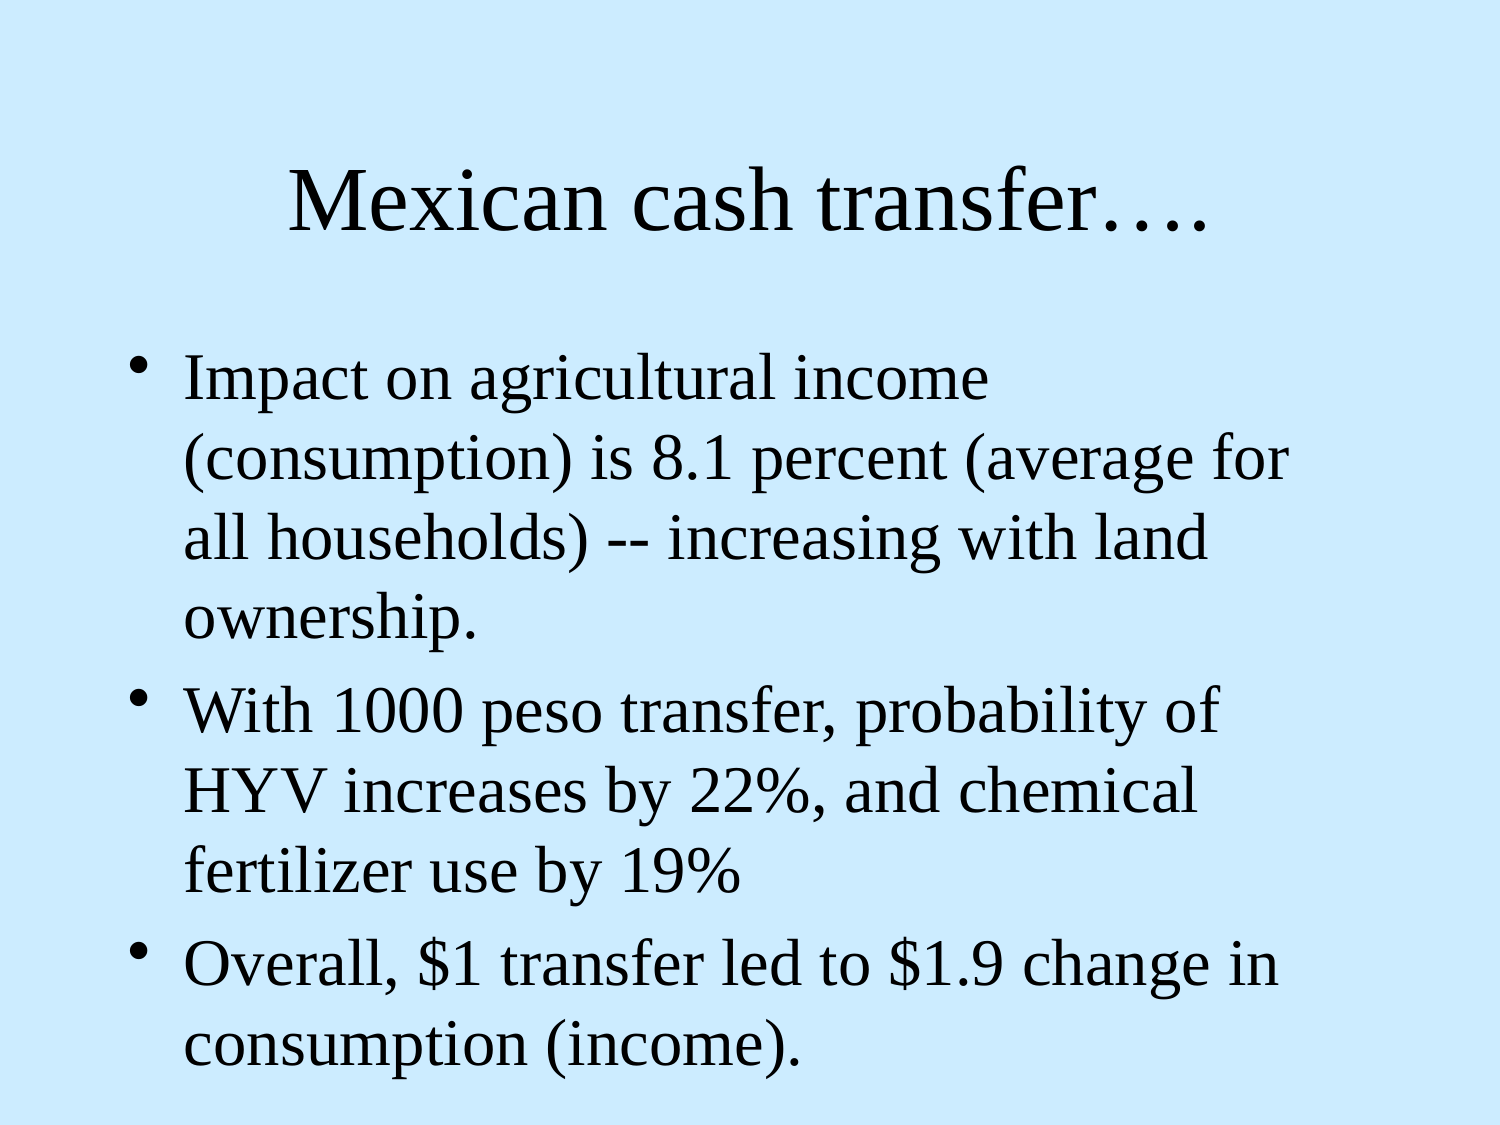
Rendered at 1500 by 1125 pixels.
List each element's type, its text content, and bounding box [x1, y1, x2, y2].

list Impact on agricultural income (consumption) is 8.1 percent (average for all households) -- increasing with land ownership. With 1000 peso transfer, probability of HYV increases by 22%, and chemical fertilizer use by 19% Overall, $1 transfer led to $1.9 change in consumption (income). [112, 324, 1388, 1001]
title Mexican cash transfer…. [112, 99, 1388, 288]
